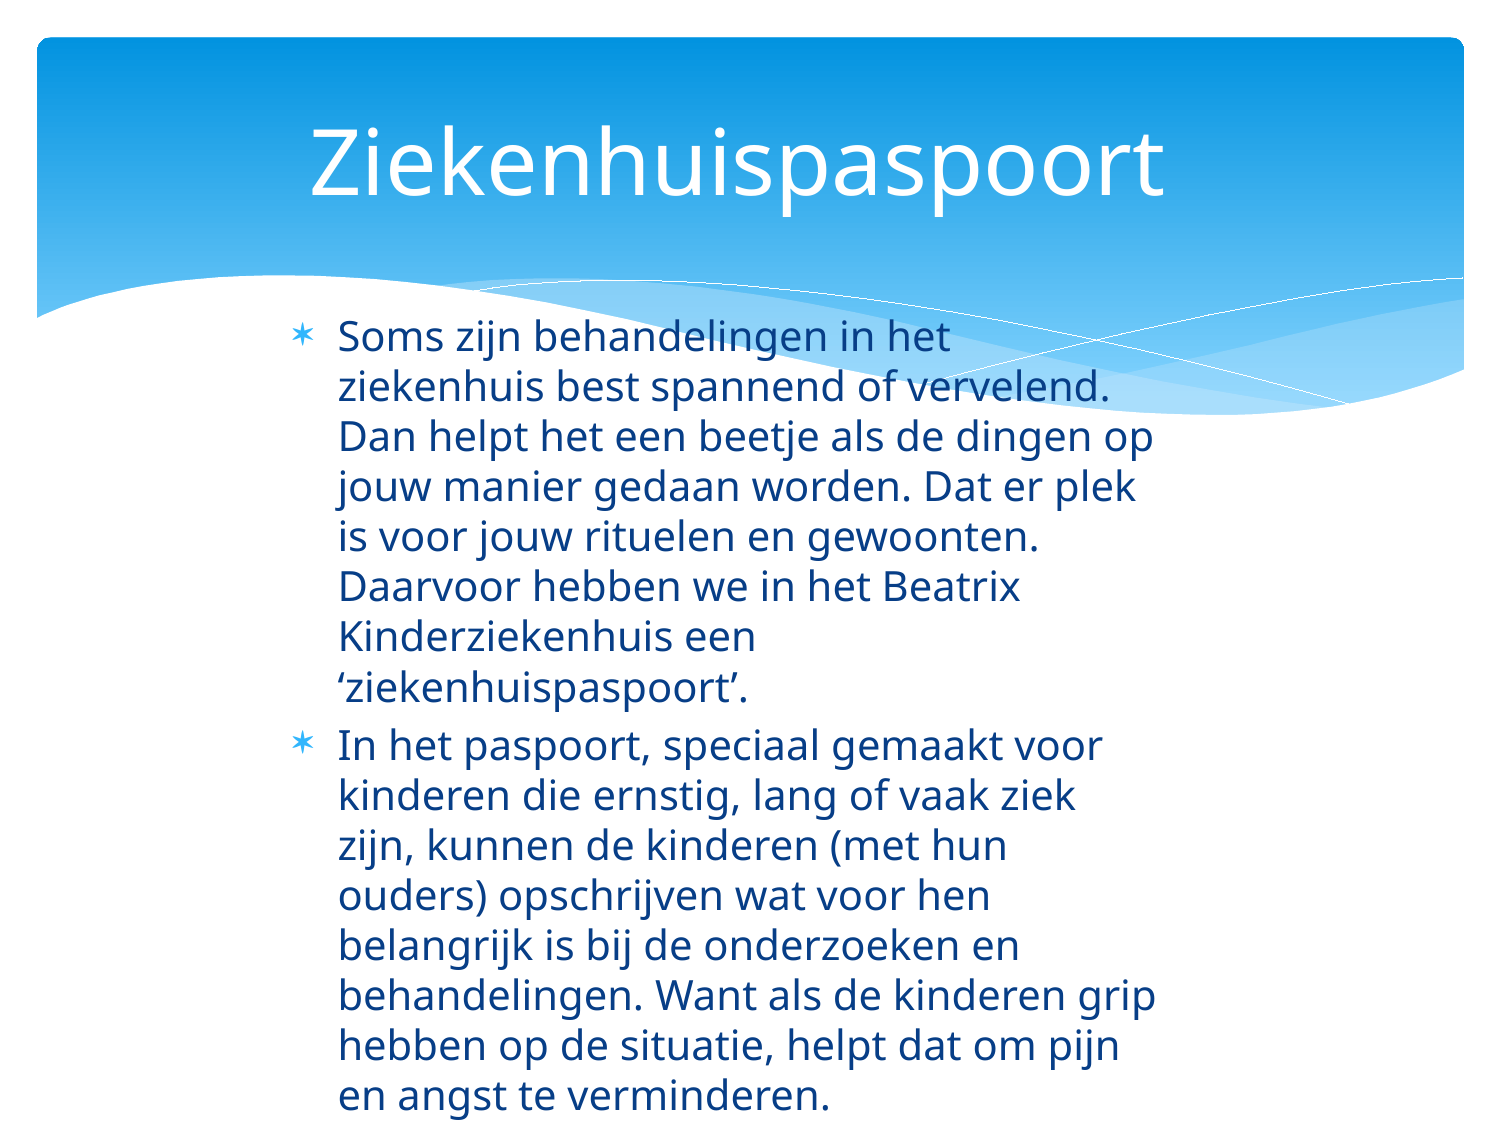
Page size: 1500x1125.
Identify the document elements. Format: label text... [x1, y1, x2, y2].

list ​Soms zijn behandelingen in het ziekenhuis best spannend of vervelend. Dan helpt het een beetje als de dingen op jouw manier gedaan worden. Dat er plek is voor jouw rituelen en gewoonten. Daarvoor hebben we in het Beatrix Kinderziekenhuis een ‘ziekenhuispaspoort’. In het paspoort, speciaal gemaakt voor kinderen die ernstig, lang of vaak ziek zijn, kunnen de kinderen (met hun ouders) opschrijven wat voor hen belangrijk is bij de onderzoeken en behandelingen. Want als de kinderen grip hebben op de situatie, helpt dat om pijn en angst te verminderen. [277, 302, 1180, 1053]
title Ziekenhuispaspoort [75, 55, 1425, 261]
